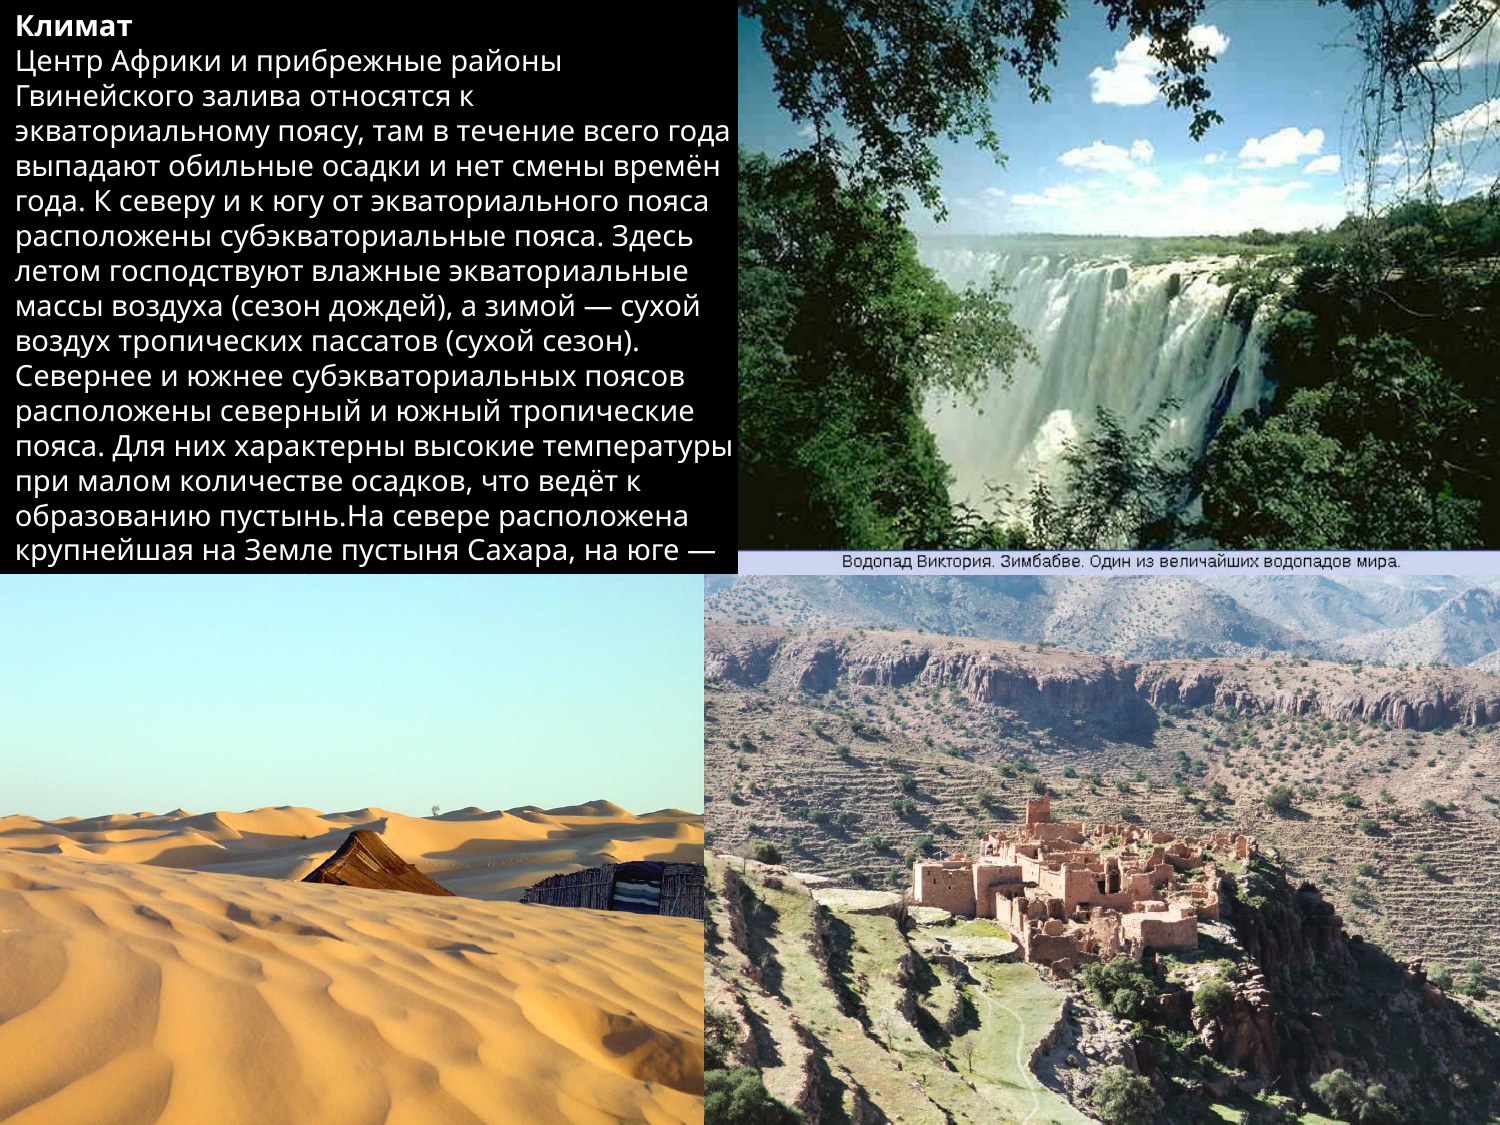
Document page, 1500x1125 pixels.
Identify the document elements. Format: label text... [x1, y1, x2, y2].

text_box Климат Центр Африки и прибрежные районы Гвинейского залива относятся к экваториальному поясу, там в течение всего года выпадают обильные осадки и нет смены времён года. К северу и к югу от экваториального пояса расположены субэкваториальные пояса. Здесь летом господствуют влажные экваториальные массы воздуха (сезон дождей), а зимой — сухой воздух тропических пассатов (сухой сезон). Севернее и южнее субэкваториальных поясов расположены северный и южный тропические пояса. Для них характерны высокие температуры при малом количестве осадков, что ведёт к образованию пустынь.На севере расположена крупнейшая на Земле пустыня Сахара, на юге — пустыня Калахари. Северная и южная оконечности материка входят в соответствующие субтропические пояса. [0, 0, 728, 564]
picture [0, 573, 704, 1125]
picture [713, 573, 1500, 1125]
picture [737, 0, 1500, 575]
